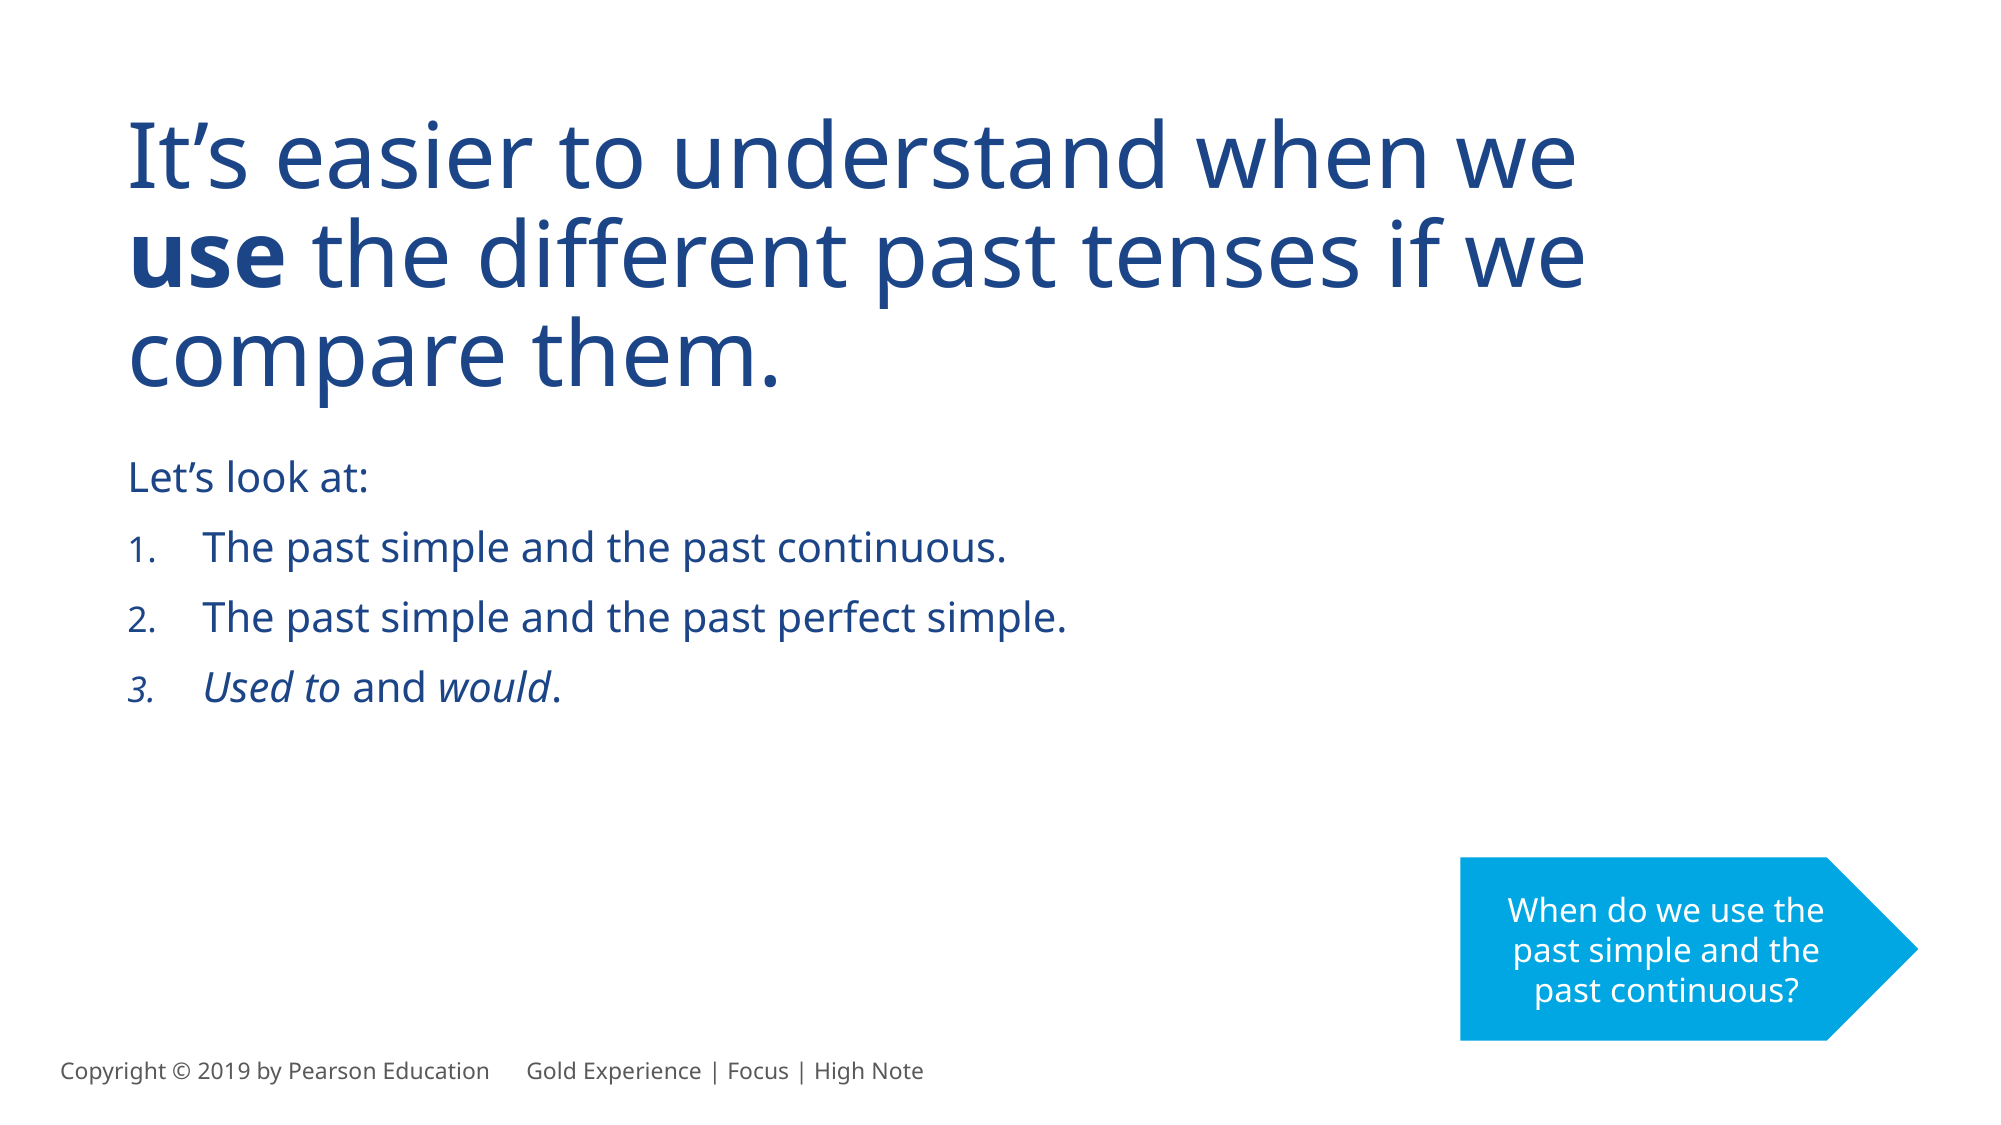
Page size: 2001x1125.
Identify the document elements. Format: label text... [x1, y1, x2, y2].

footer Copyright © 2019 by Pearson Education Gold Experience | Focus | High Note [45, 1040, 1084, 1101]
text_box When do we use the past simple and the past continuous? [1458, 855, 1921, 1043]
title It’s easier to understand when we use the different past tenses if we compare them. [112, 125, 1763, 390]
list Let’s look at: The past simple and the past continuous. The past simple and the past perfect simple. Used to and would. [112, 449, 1763, 822]
